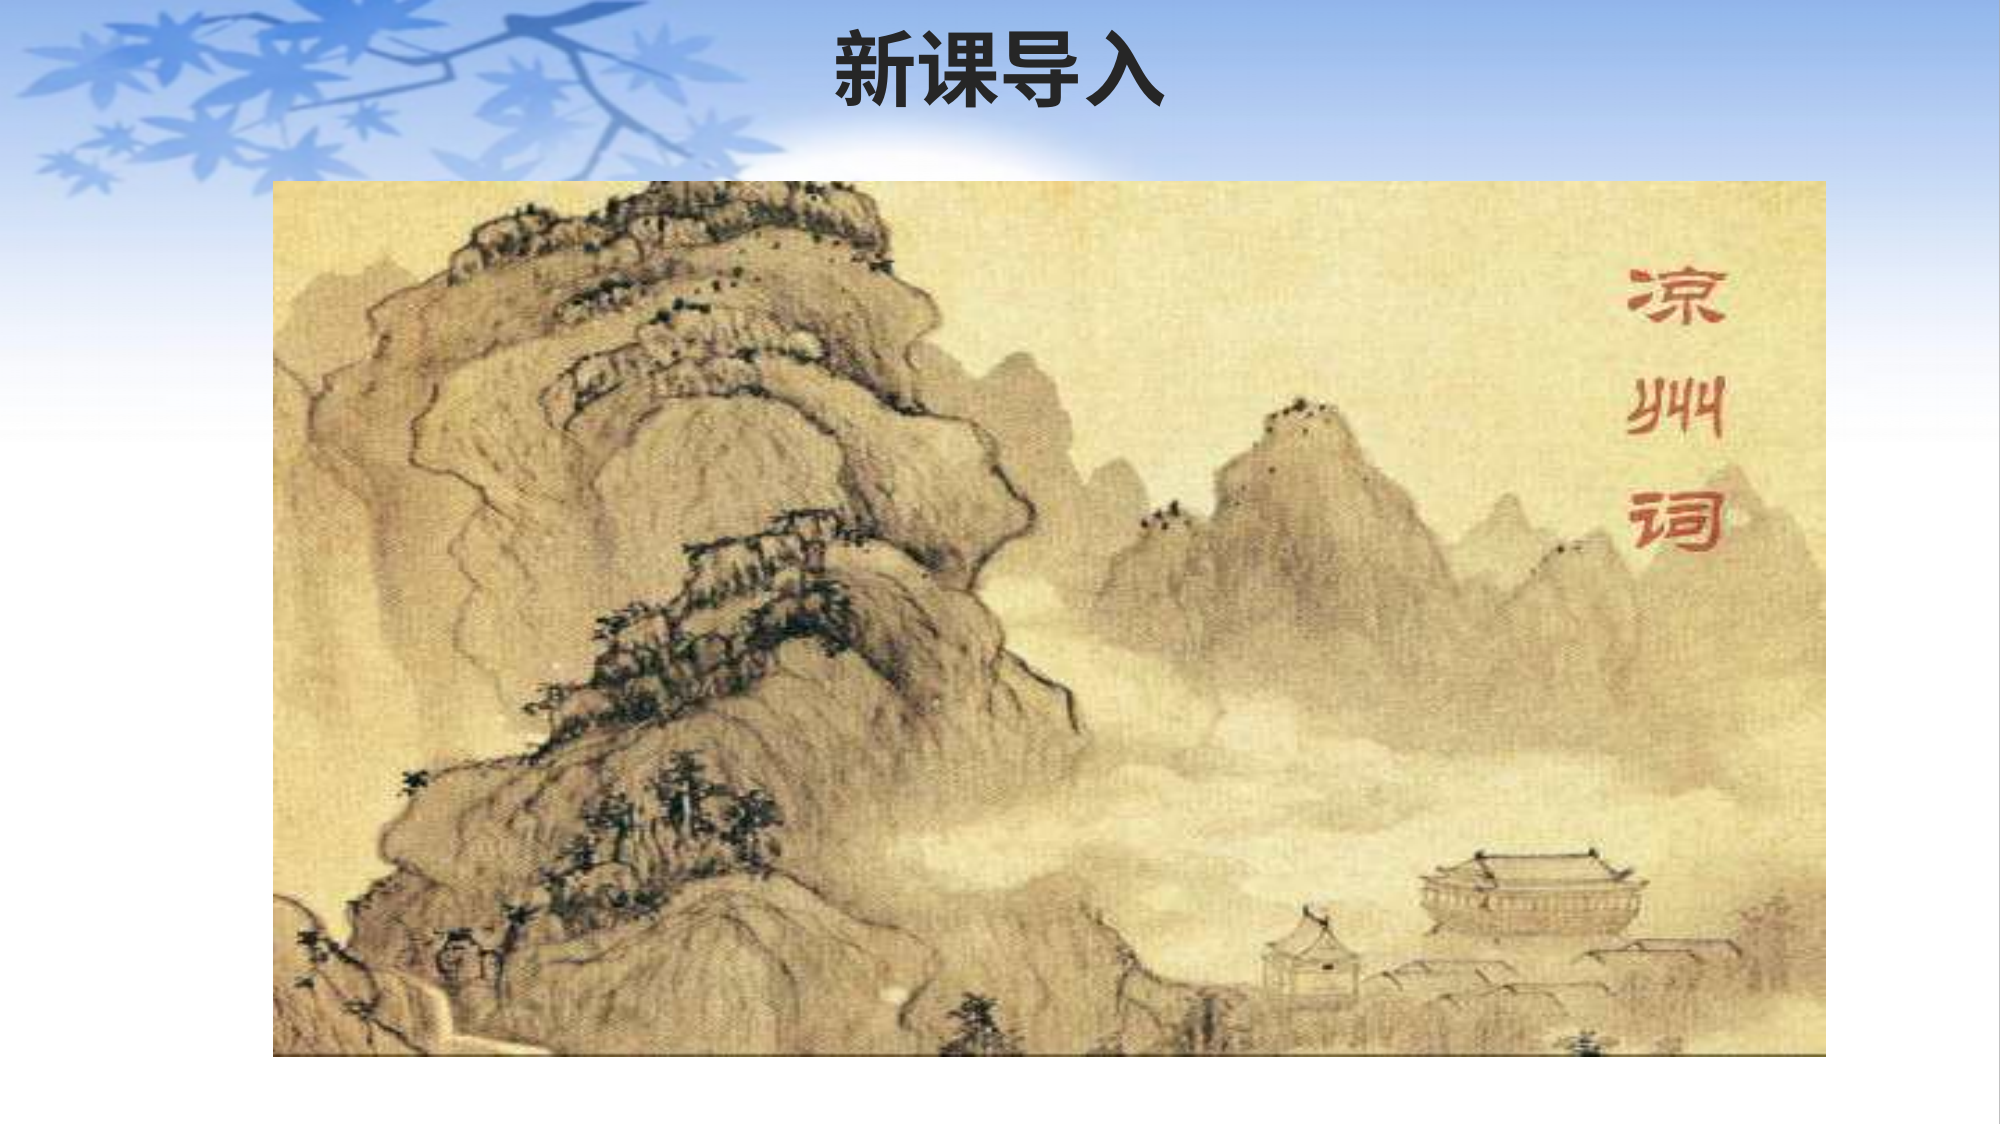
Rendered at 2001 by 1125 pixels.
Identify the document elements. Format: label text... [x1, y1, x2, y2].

title 新课导入 [137, 0, 1863, 135]
picture [0, 0, 2001, 1125]
